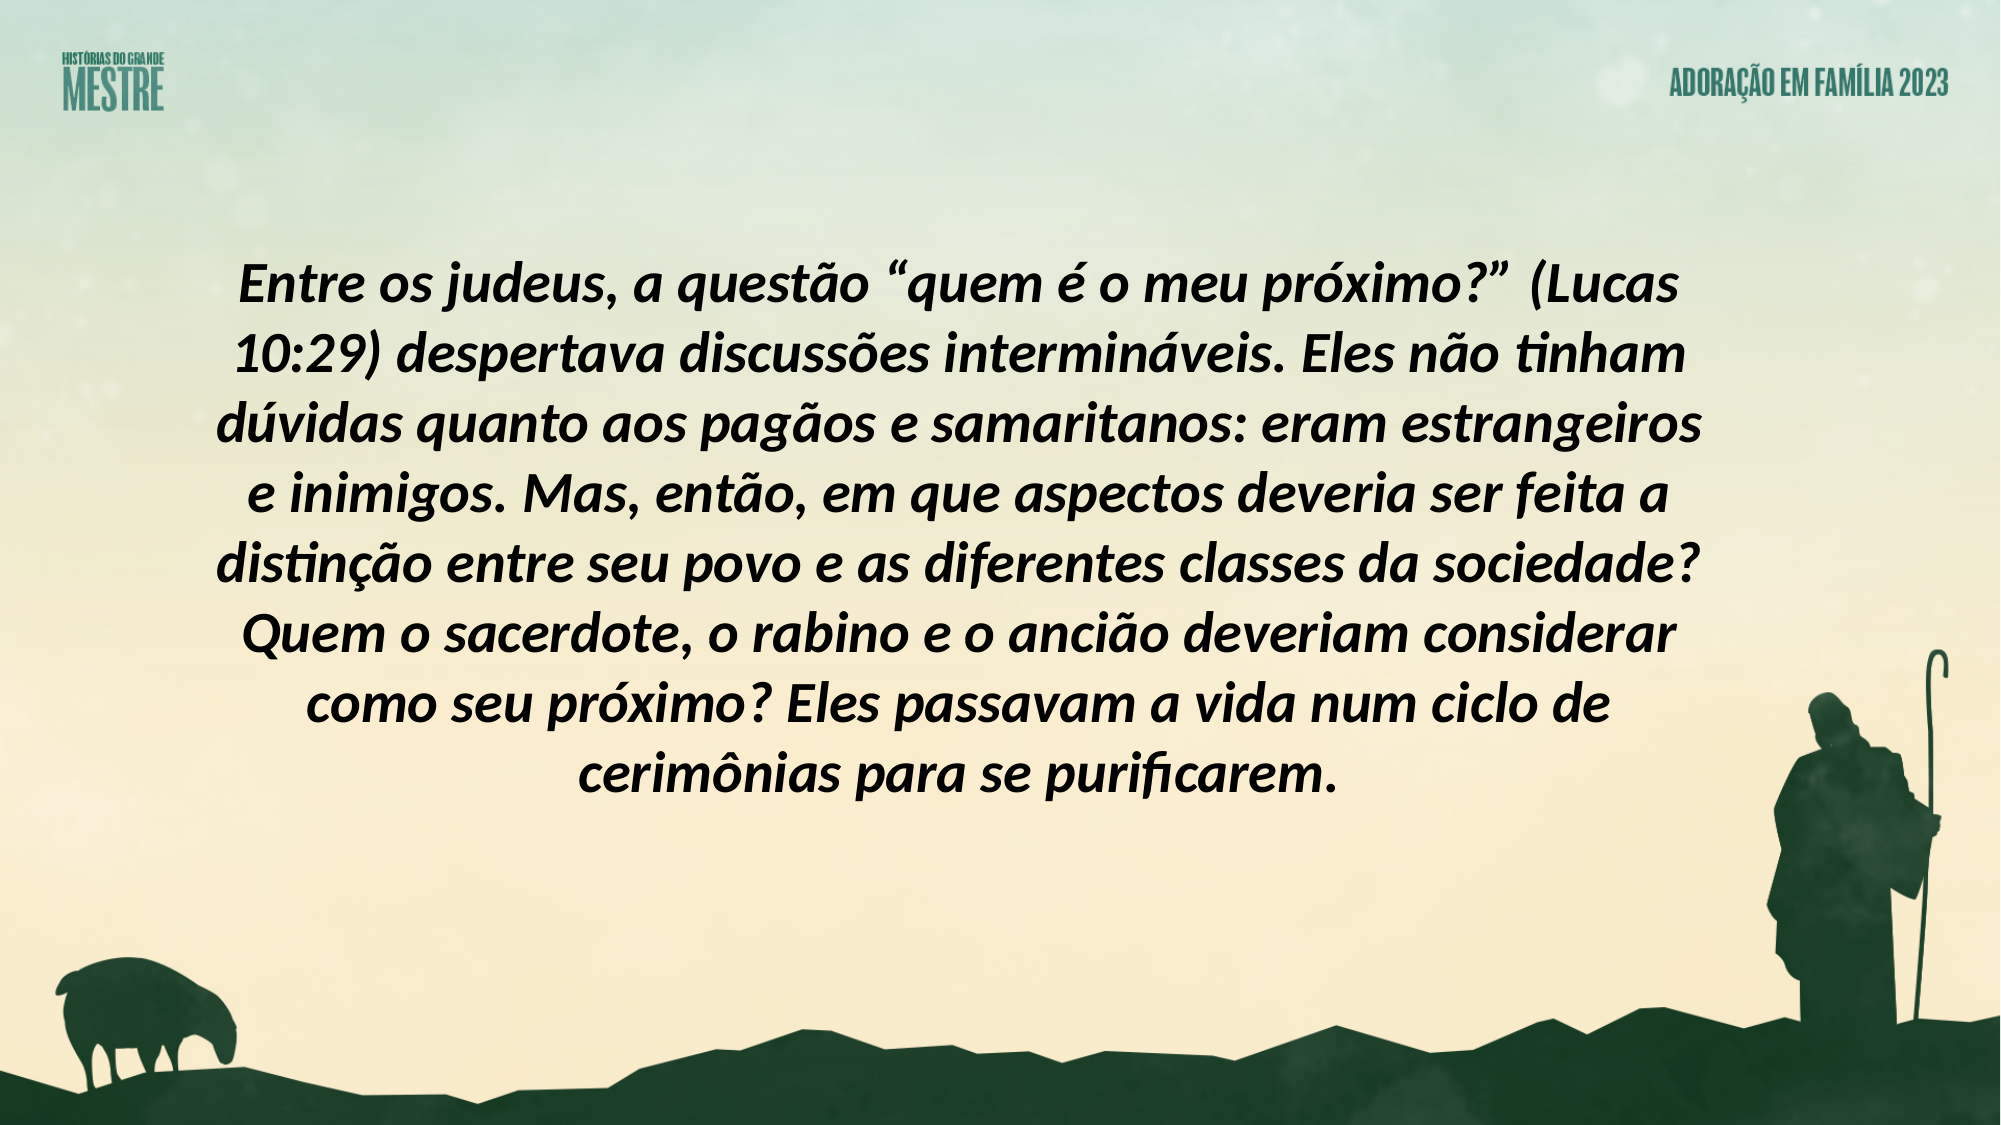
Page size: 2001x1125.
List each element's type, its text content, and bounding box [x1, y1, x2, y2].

text_box Entre os judeus, a questão “quem é o meu próximo?” (Lucas 10:29) despertava discussões intermináveis. Eles não tinham dúvidas quanto aos pagãos e samaritanos: eram estrangeiros e inimigos. Mas, então, em que aspectos deveria ser feita a distinção entre seu povo e as diferentes classes da sociedade? Quem o sacerdote, o rabino e o ancião deveriam considerar como seu próximo? Eles passavam a vida num ciclo de cerimônias para se purificarem. [187, 236, 1731, 812]
picture [0, 0, 2001, 1125]
